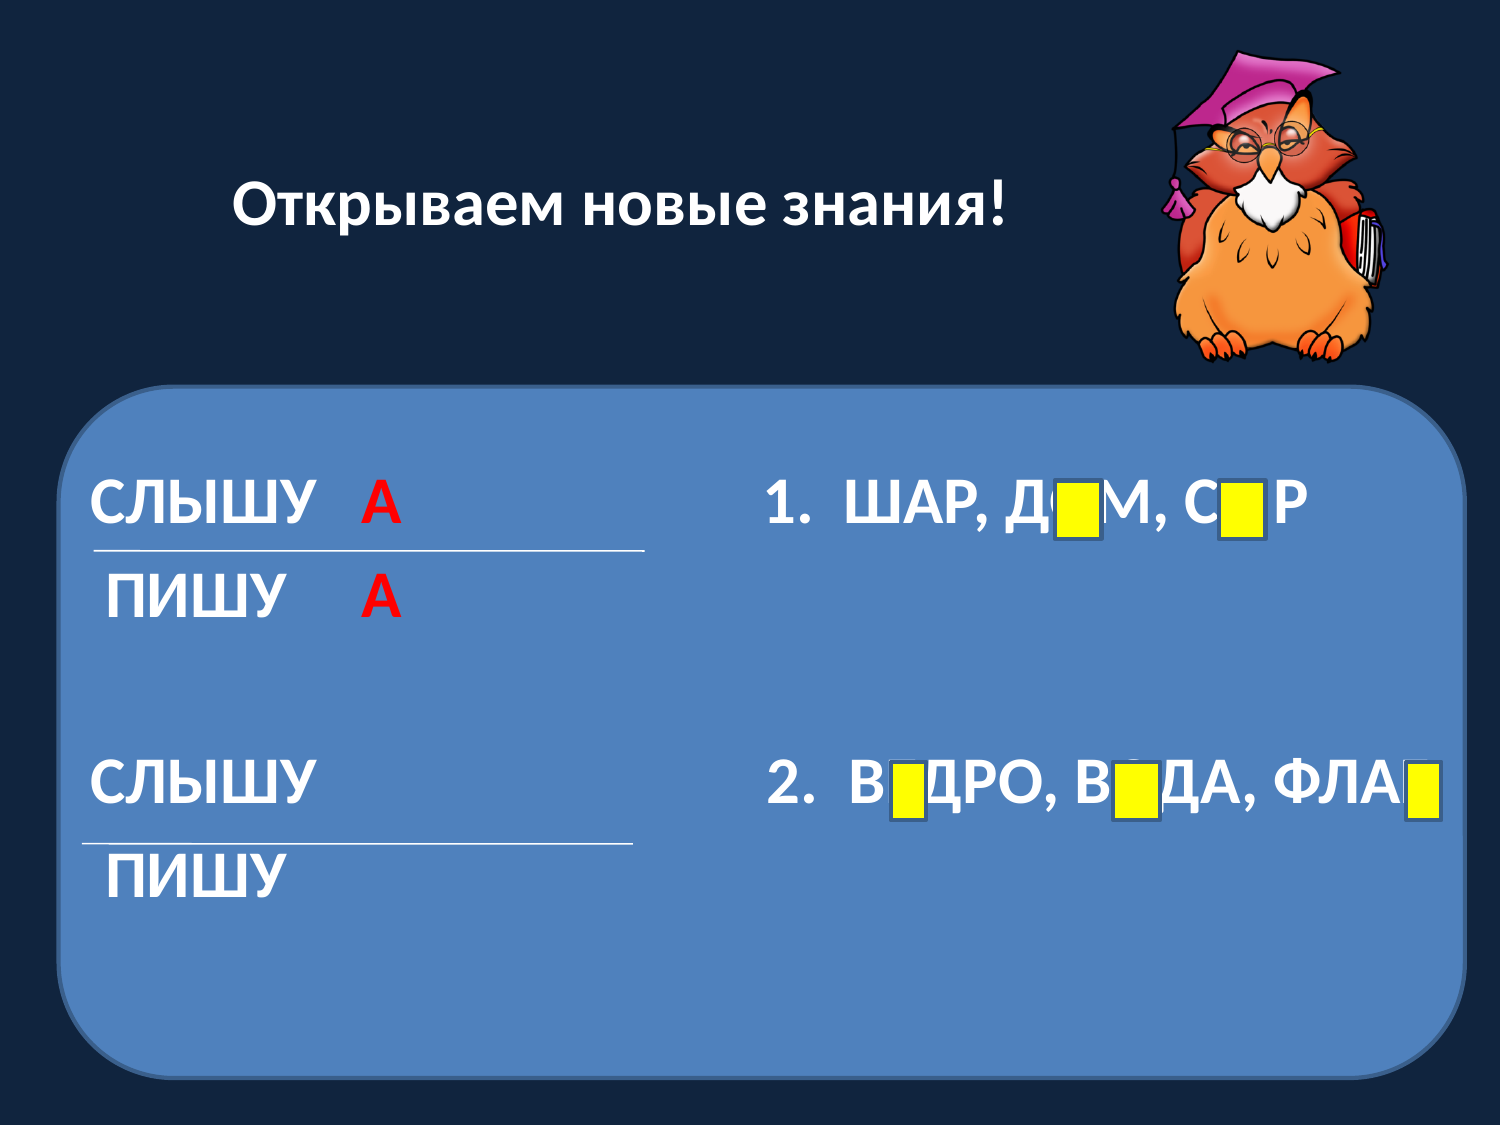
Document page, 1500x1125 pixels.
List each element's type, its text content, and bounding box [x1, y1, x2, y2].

text_box [1404, 760, 1443, 822]
list СЛЫШУ А 1. ШАР, ДОМ, СЫР ПИШУ А СЛЫШУ 2. ВЕДРО, ВОДА, ФЛАГ ПИШУ [75, 262, 1465, 1005]
text_box [56, 438, 1460, 1081]
picture [1148, 46, 1403, 365]
text_box [889, 760, 928, 822]
title Открываем новые знания! [117, 105, 1125, 262]
text_box [1217, 478, 1268, 541]
text_box [1053, 478, 1104, 541]
text_box [1111, 760, 1162, 822]
